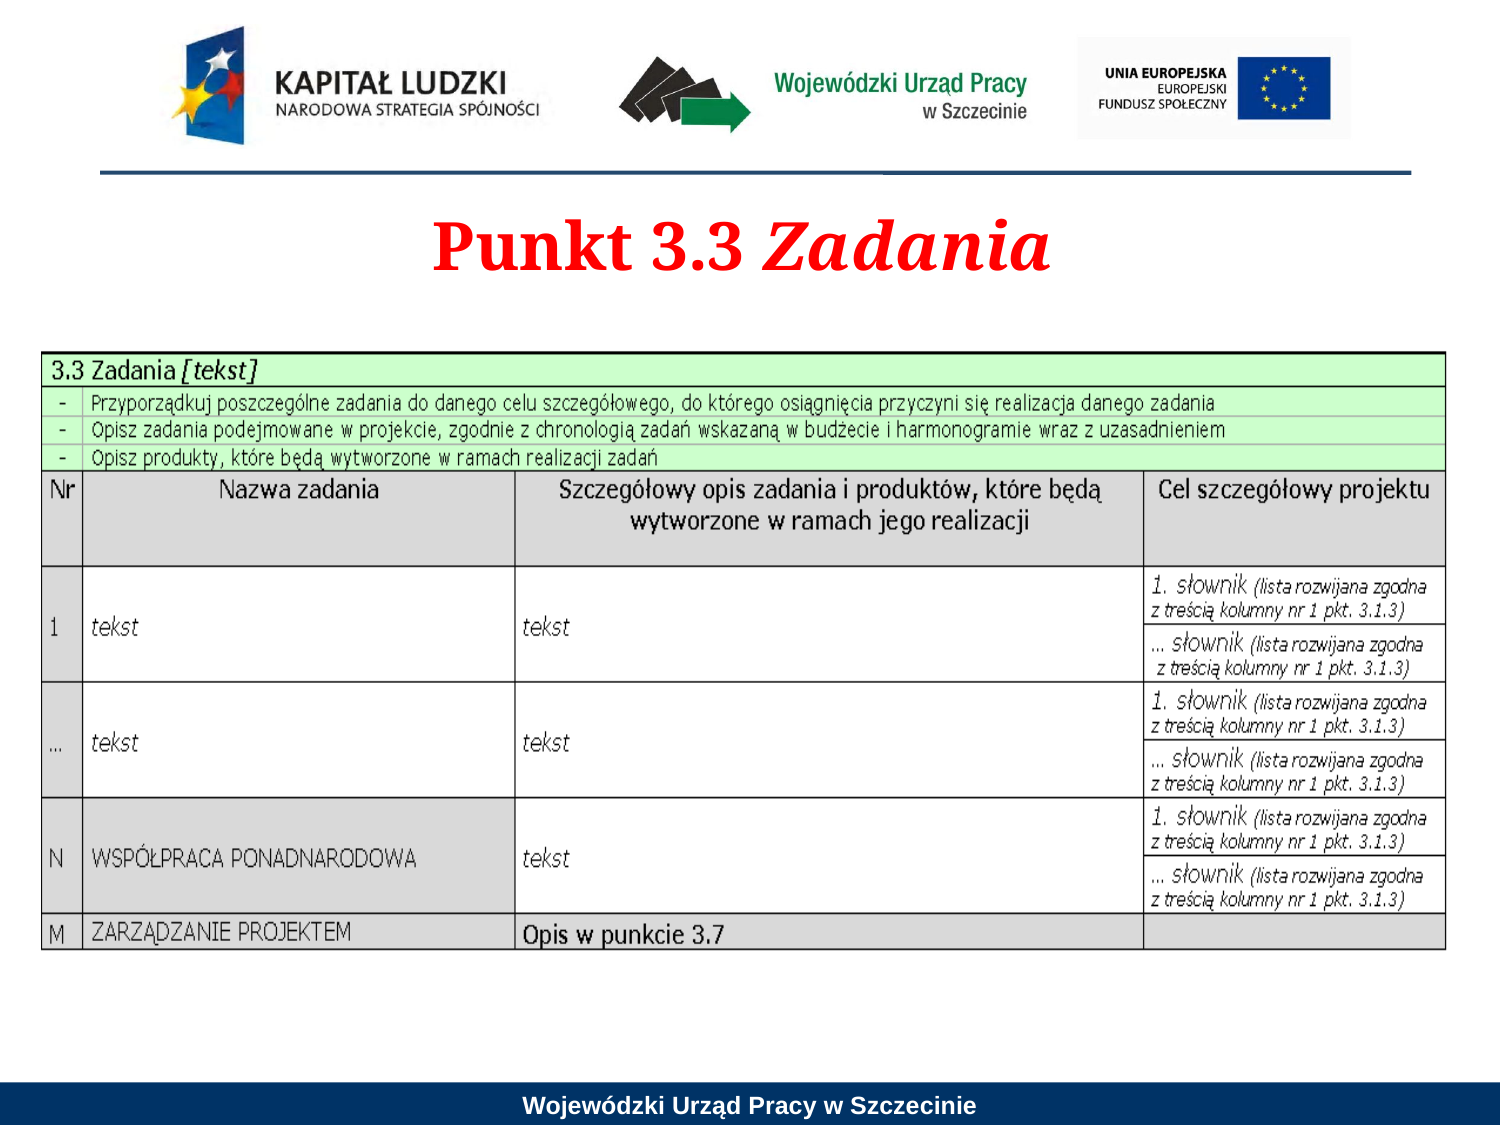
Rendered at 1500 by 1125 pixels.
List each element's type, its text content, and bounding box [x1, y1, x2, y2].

picture [159, 24, 1353, 149]
picture [40, 349, 1448, 953]
title Punkt 3.3 Zadania [76, 196, 1427, 301]
